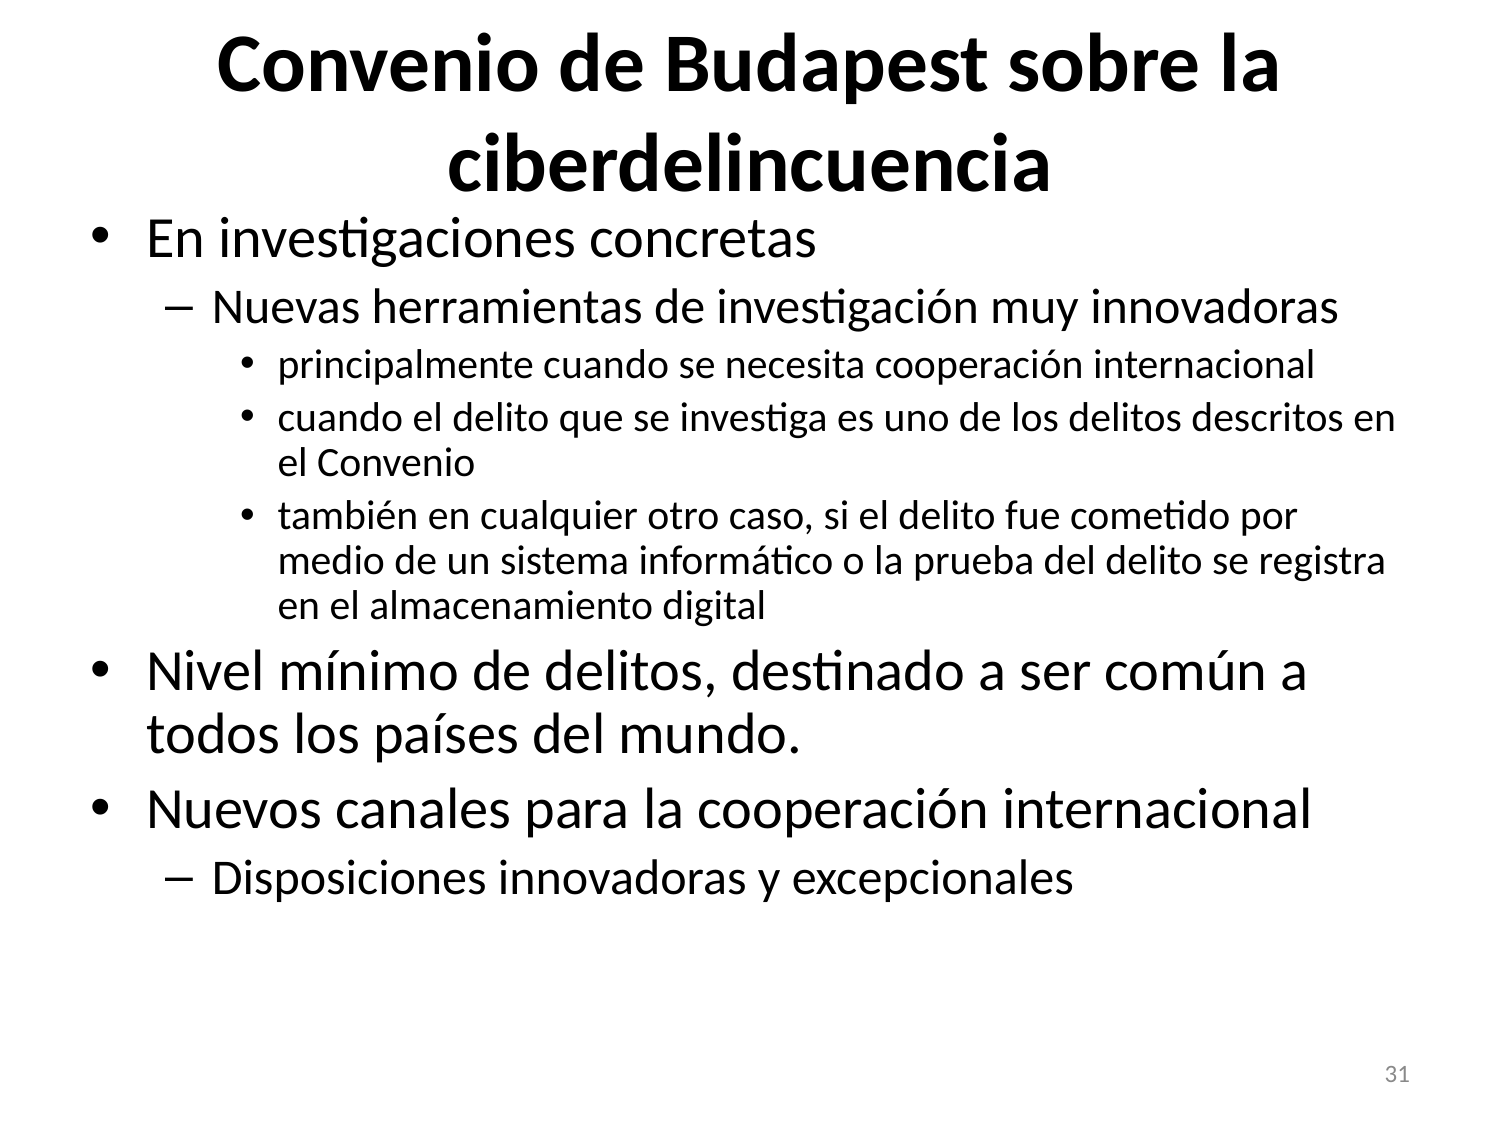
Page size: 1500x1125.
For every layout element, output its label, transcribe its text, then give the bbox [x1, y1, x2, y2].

list En investigaciones concretas Nuevas herramientas de investigación muy innovadoras principalmente cuando se necesita cooperación internacional cuando el delito que se investiga es uno de los delitos descritos en el Convenio también en cualquier otro caso, si el delito fue cometido por medio de un sistema informático o la prueba del delito se registra en el almacenamiento digital Nivel mínimo de delitos, destinado a ser común a todos los países del mundo. Nuevos canales para la cooperación internacional Disposiciones innovadoras y excepcionales [75, 199, 1425, 1001]
slide_number 31 [1074, 1042, 1425, 1103]
title Convenio de Budapest sobre la ciberdelincuencia [75, 45, 1425, 172]
